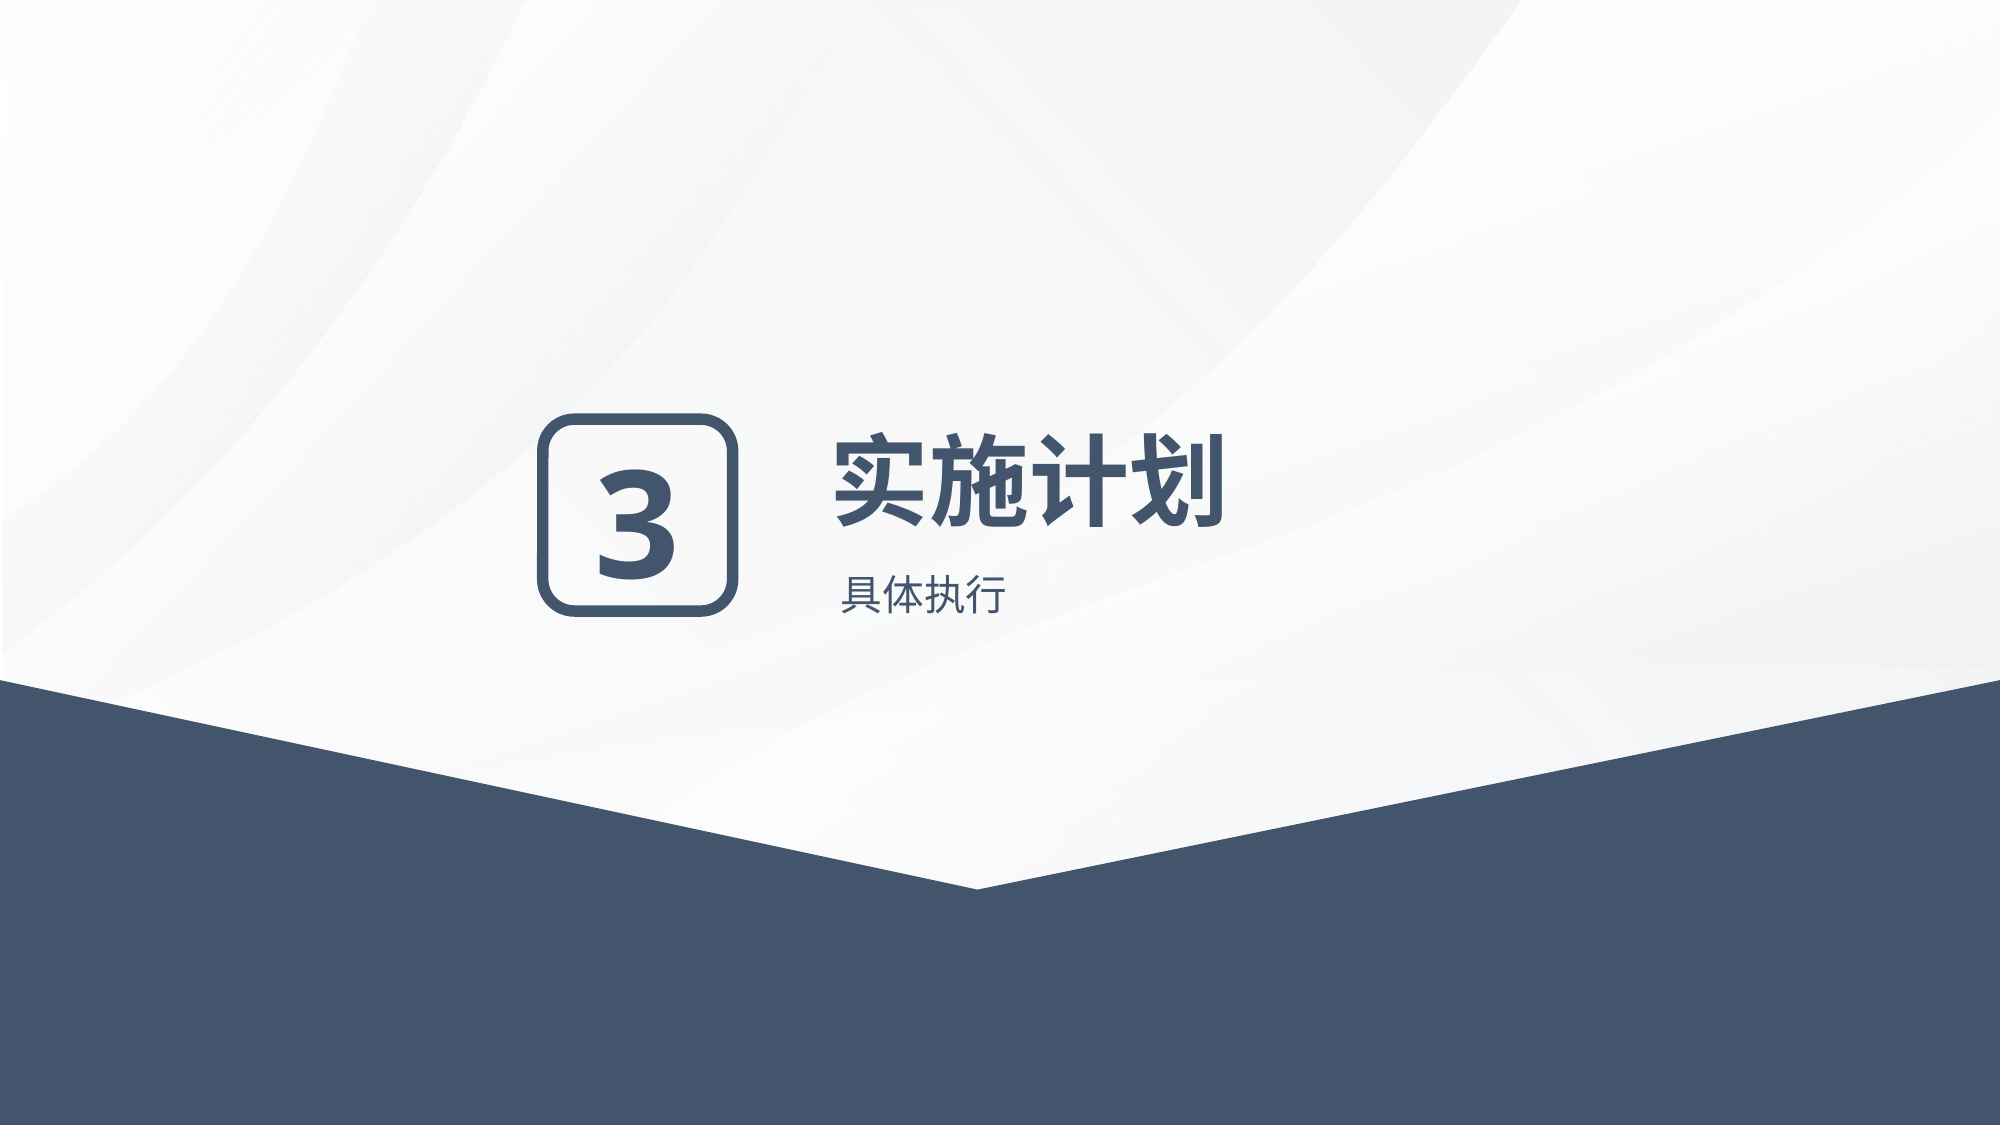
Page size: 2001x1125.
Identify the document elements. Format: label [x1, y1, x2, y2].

text_box [542, 411, 1449, 628]
text_box [0, 686, 2000, 1125]
